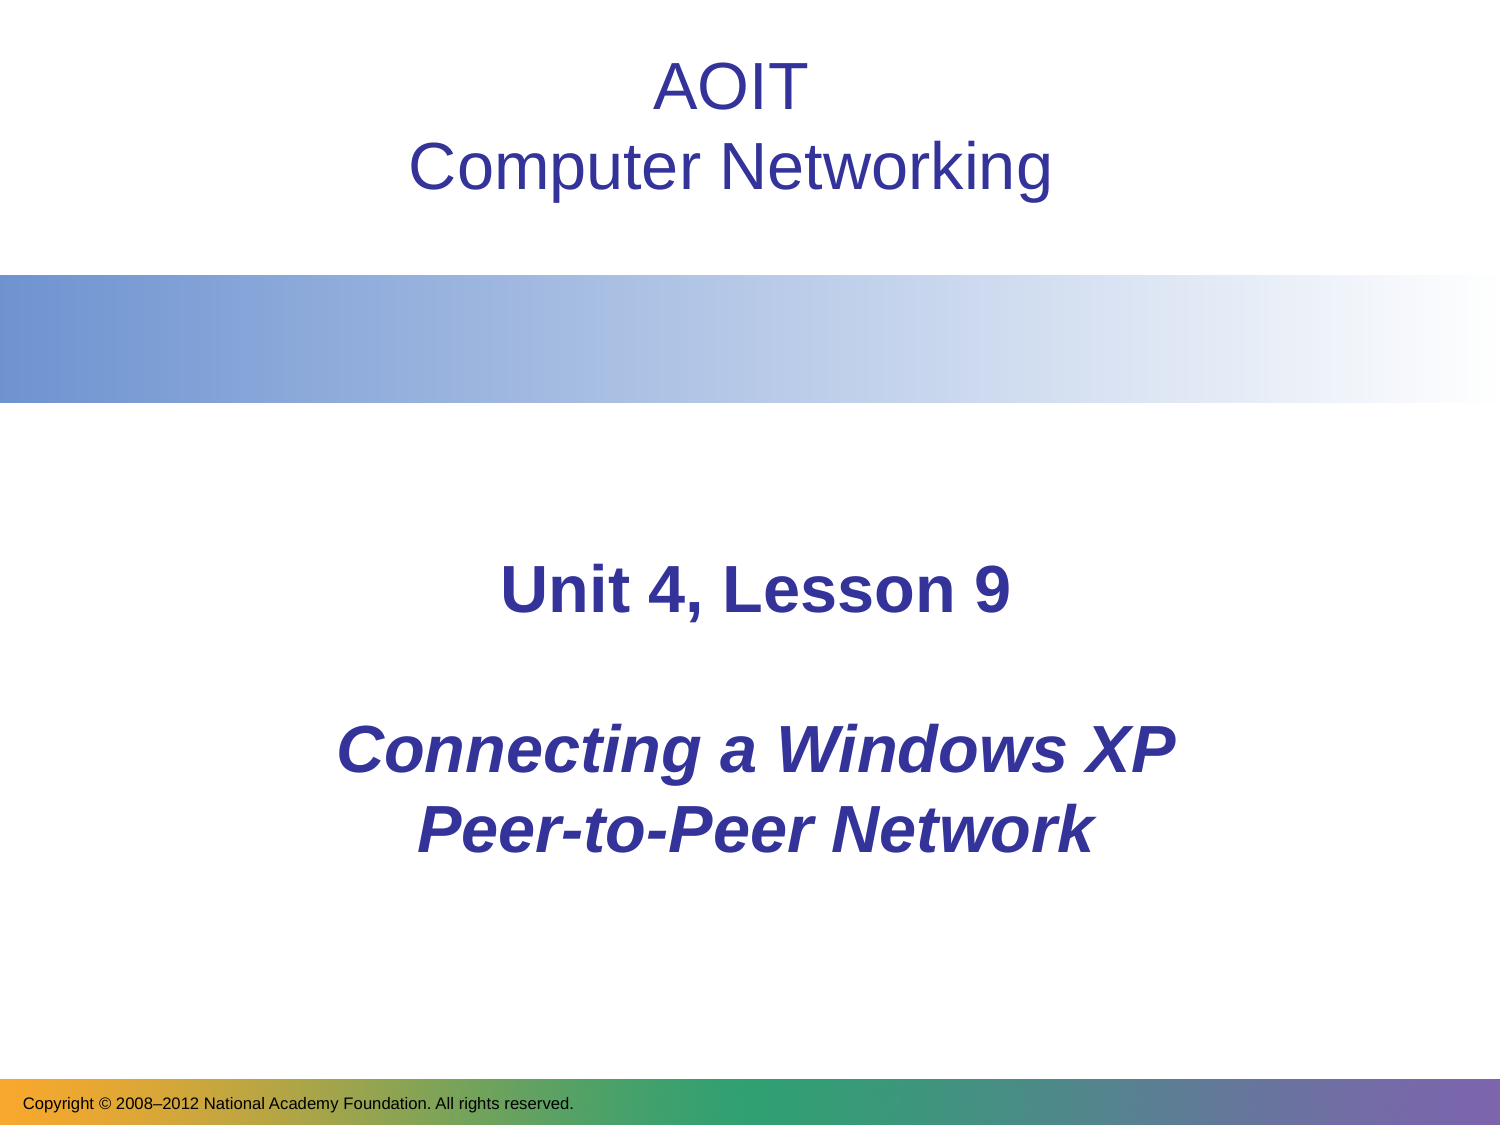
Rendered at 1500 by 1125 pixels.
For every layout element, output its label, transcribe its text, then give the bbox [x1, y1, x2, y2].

text_box Copyright © 2008–2012 National Academy Foundation. All rights reserved. [8, 1087, 590, 1121]
title Unit 4, Lesson 9 Connecting a Windows XP Peer-to-Peer Network [37, 449, 1476, 963]
picture [0, 1079, 1500, 1125]
text_box AOIT Computer Networking [124, 62, 1338, 263]
